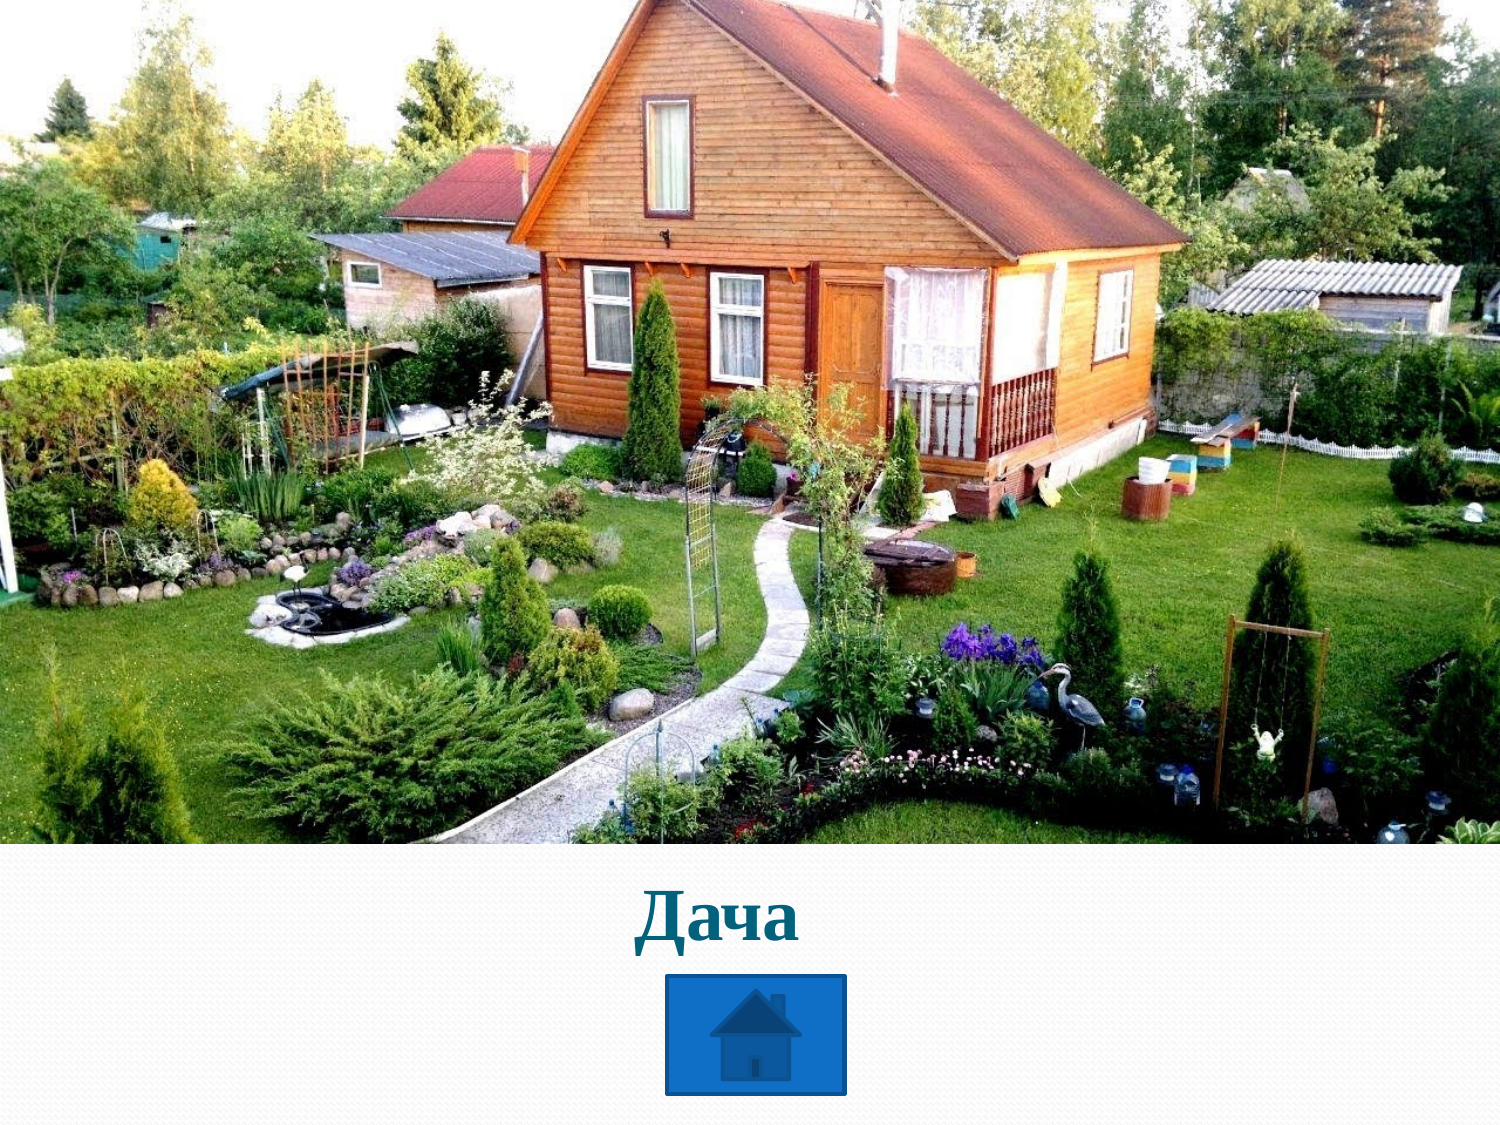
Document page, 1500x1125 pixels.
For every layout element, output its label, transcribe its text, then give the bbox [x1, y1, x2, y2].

text_box Дача [620, 857, 833, 963]
picture [0, 0, 1500, 844]
text_box [665, 974, 847, 1096]
